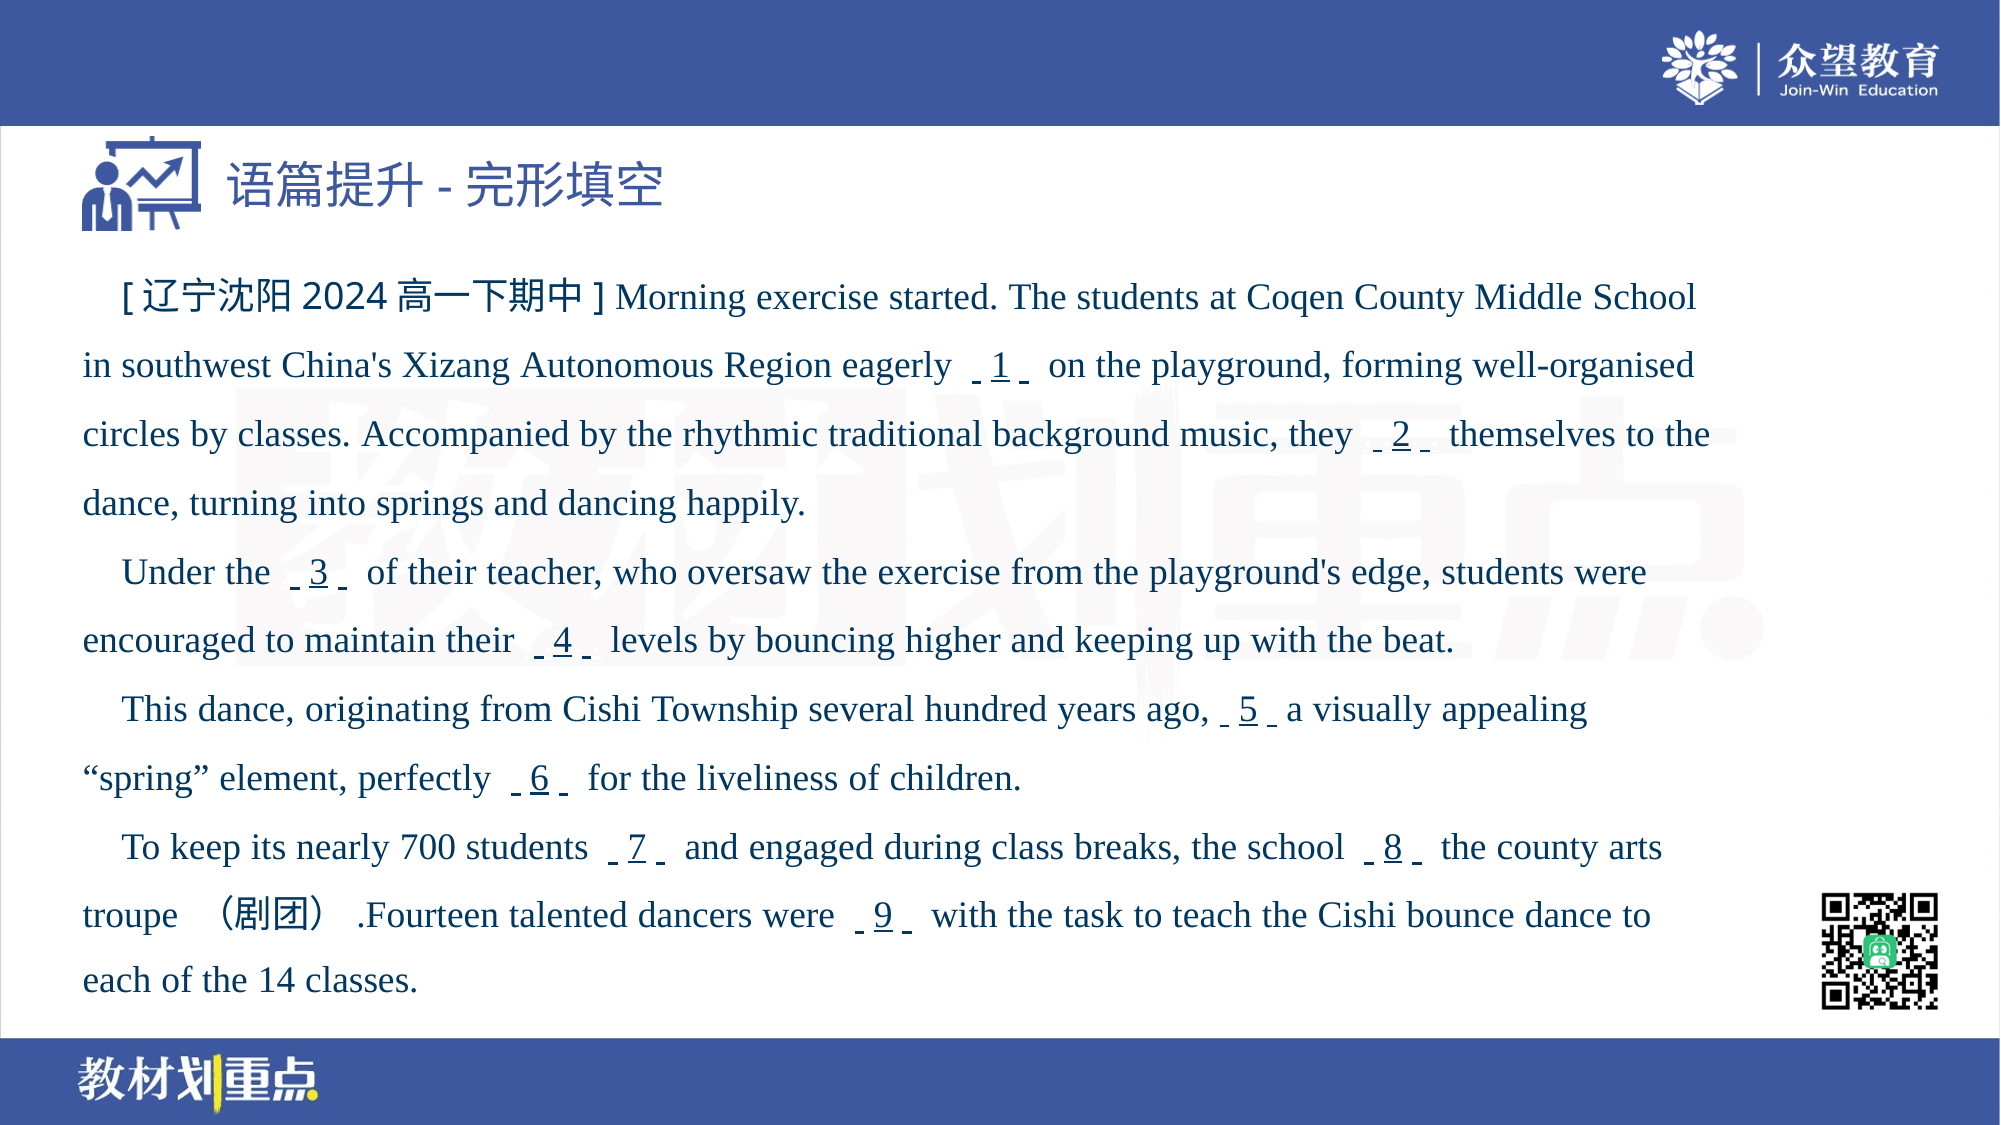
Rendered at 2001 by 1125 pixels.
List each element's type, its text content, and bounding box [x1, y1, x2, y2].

text_box [辽宁沈阳2024高一下期中] Morning exercise started. The students at Coqen County Middle School in southwest China's Xizang Autonomous Region eagerly . .1. . on the playground, forming well-organised circles by classes. Accompanied by the rhythmic traditional background music, they . .2. . themselves to the dance, turning into springs and dancing happily. Under the . .3. . of their teacher, who oversaw the exercise from the playground's edge, students were encouraged to maintain their . .4. . levels by bouncing higher and keeping up with the beat. This dance, originating from Cishi Township several hundred years ago,. .5. .a visually appealing “spring” element, perfectly . .6. . for the liveliness of children. To keep its nearly 700 students . .7. . and engaged during class breaks, the school . .8. . the county arts troupe （剧团）.Fourteen talented dancers were . .9. . with the task to teach the Cishi bounce dance to each of the 14 classes. [82, 248, 1817, 994]
picture [0, 0, 2000, 1125]
